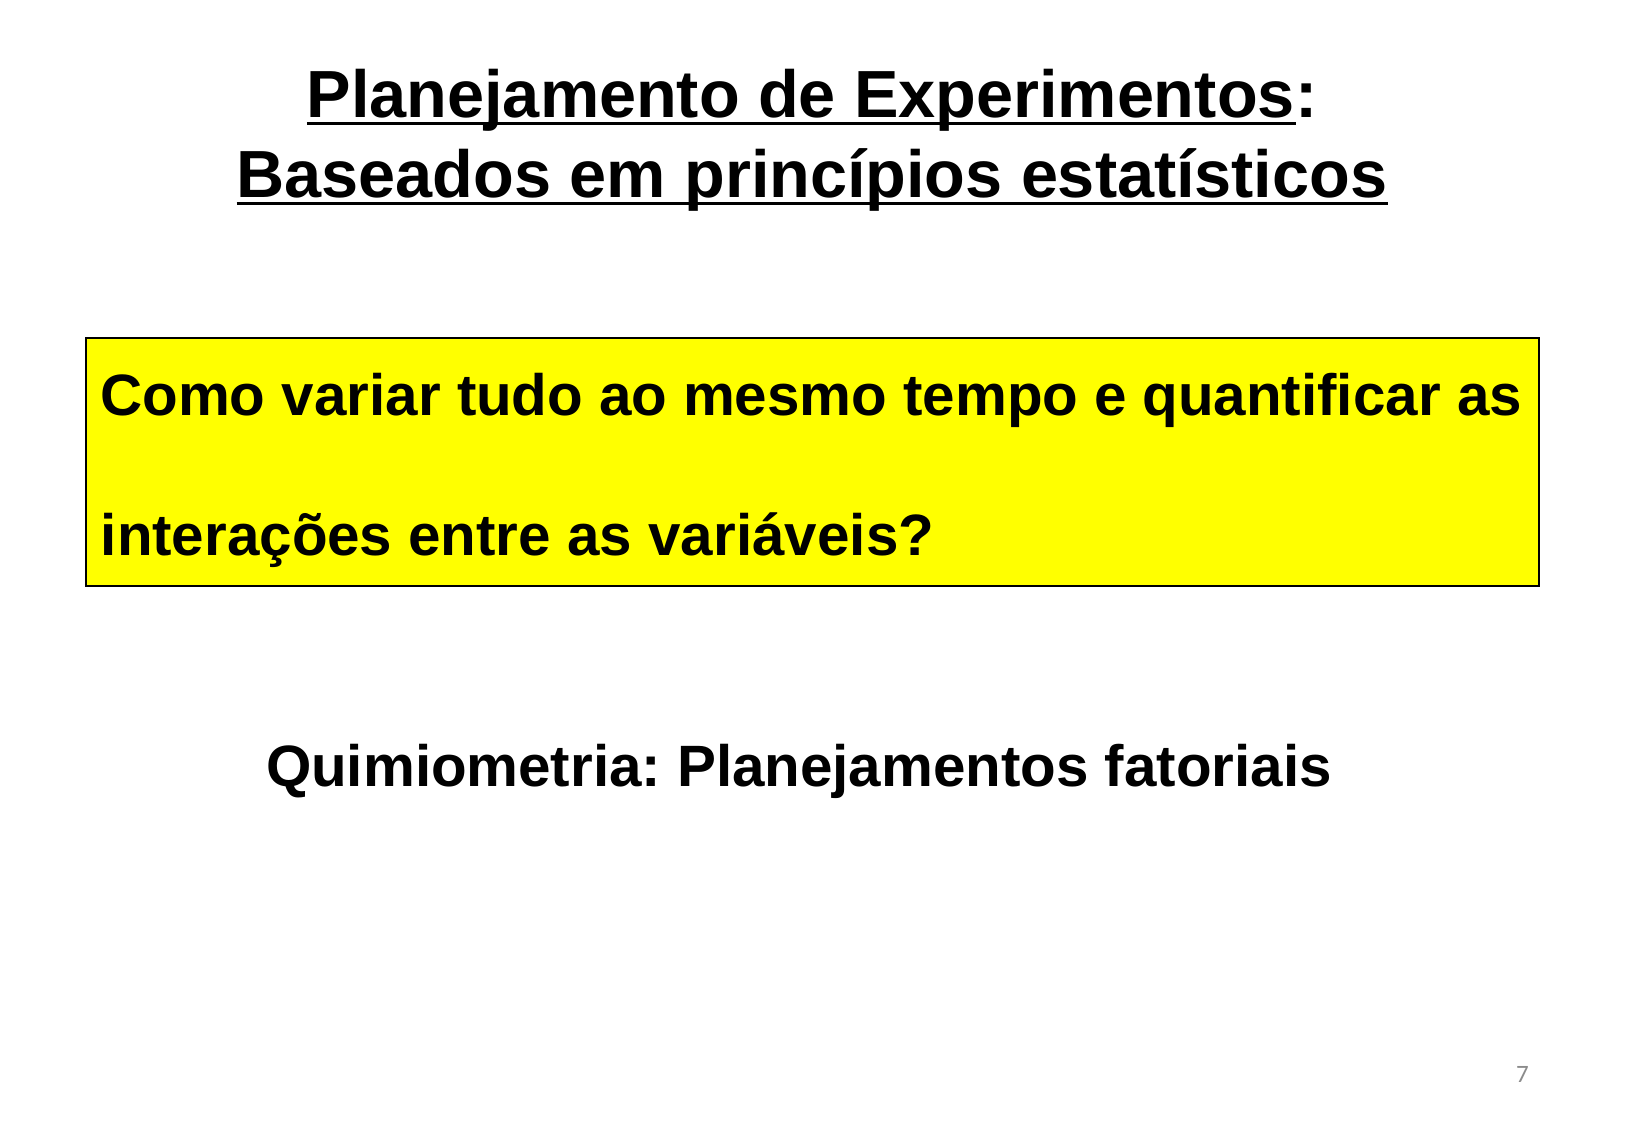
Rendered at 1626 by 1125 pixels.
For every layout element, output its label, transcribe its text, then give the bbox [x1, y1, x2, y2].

slide_number 7 [1164, 1042, 1544, 1103]
text_box Como variar tudo ao mesmo tempo e quantificar as interações entre as variáveis? [86, 338, 1539, 587]
text_box Quimiometria: Planejamentos fatoriais [251, 704, 1374, 823]
text_box Planejamento de Experimentos: Baseados em princípios estatísticos [190, 47, 1435, 216]
